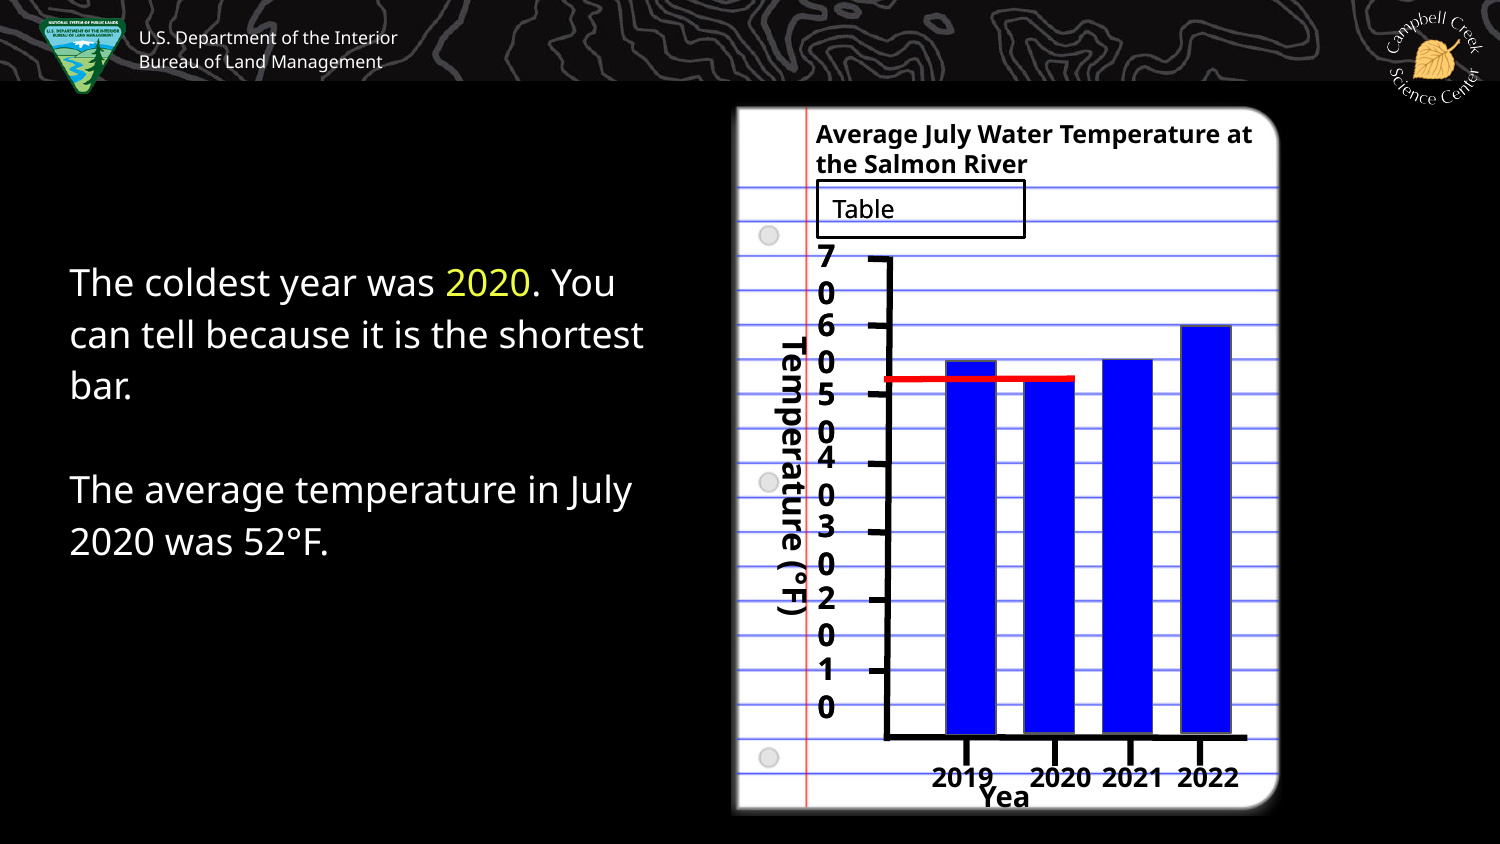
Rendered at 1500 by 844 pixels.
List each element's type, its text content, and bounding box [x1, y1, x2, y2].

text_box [0, 0, 1500, 105]
title The coldest year was 2020. You can tell because it is the shortest bar. The average temperature in July 2020 was 52°F. [54, 237, 675, 620]
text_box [730, 101, 1282, 816]
